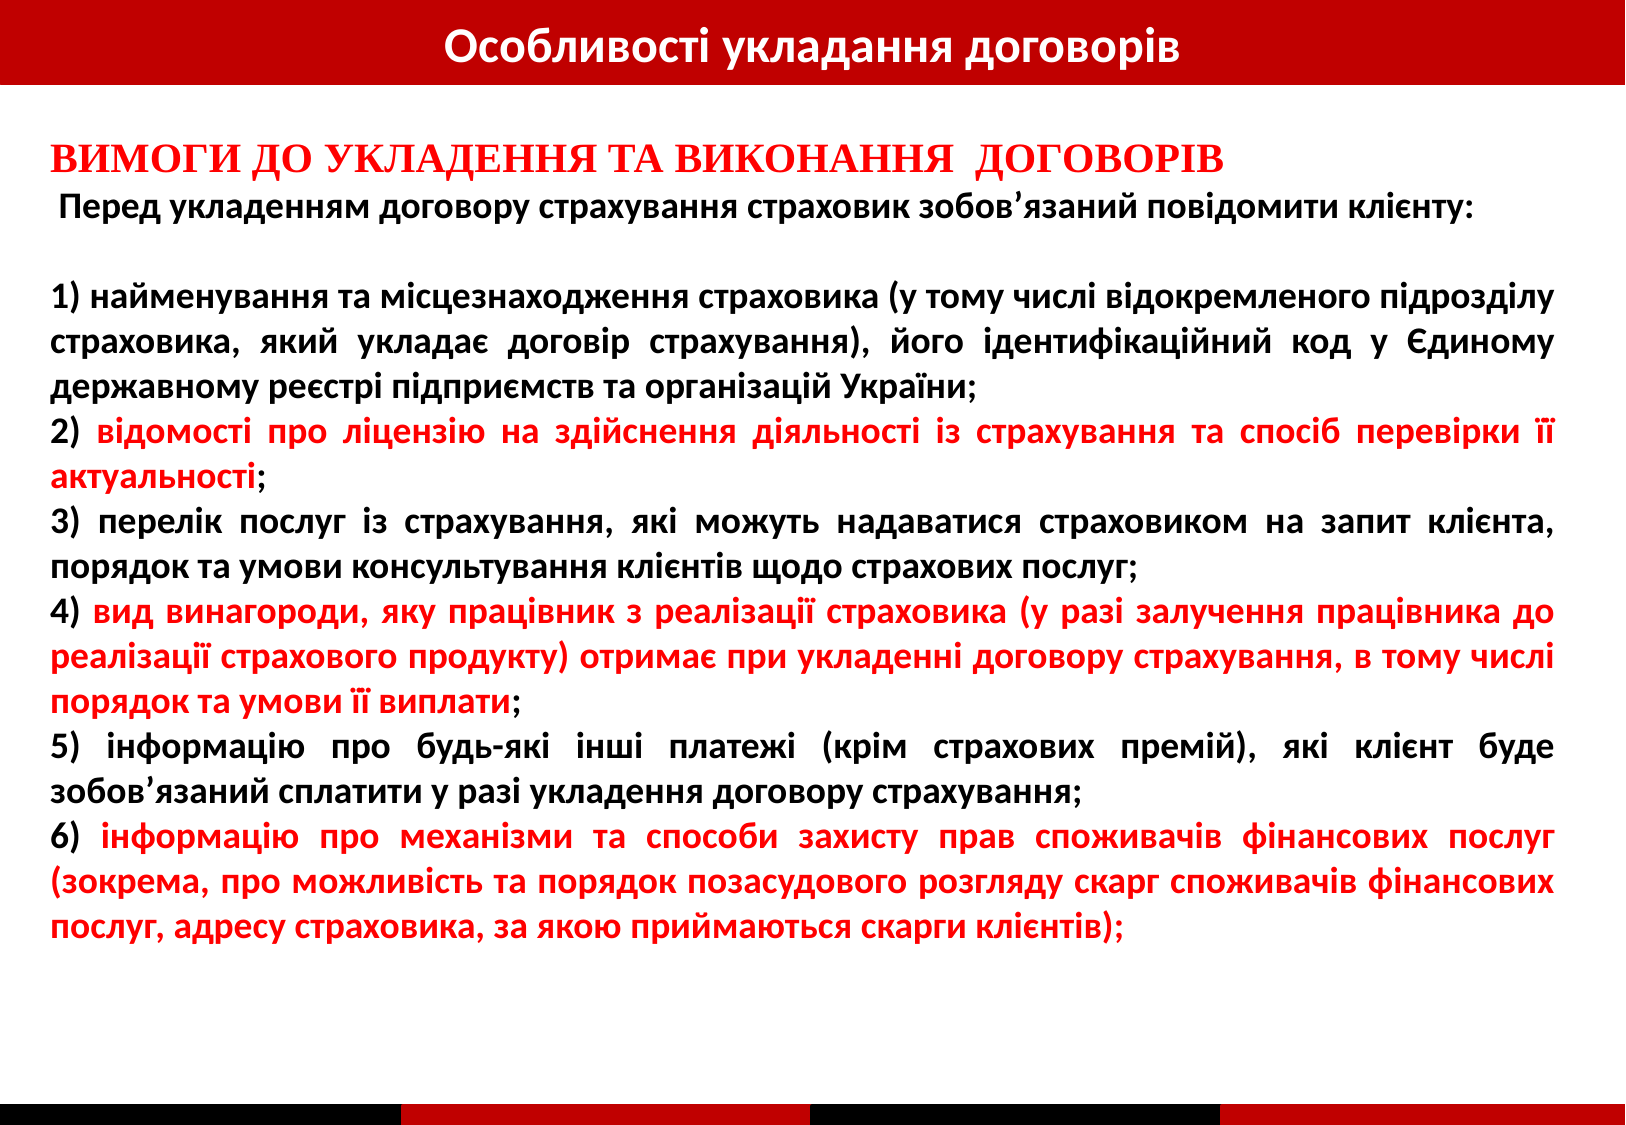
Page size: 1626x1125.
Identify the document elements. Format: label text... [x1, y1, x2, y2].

text_box ВИМОГИ ДО УКЛАДЕННЯ ТА ВИКОНАННЯ ДОГОВОРІВ Перед укладенням договору страхування страховик зобов’язаний повідомити клієнту: 1) найменування та місцезнаходження страховика (у тому числі відокремленого підрозділу страховика, який укладає договір страхування), його ідентифікаційний код у Єдиному державному реєстрі підприємств та організацій України; 2) відомості про ліцензію на здійснення діяльності із страхування та спосіб перевірки її актуальності; 3) перелік послуг із страхування, які можуть надаватися страховиком на запит клієнта, порядок та умови консультування клієнтів щодо страхових послуг; 4) вид винагороди, яку працівник з реалізації страховика (у разі залучення працівника до реалізації страхового продукту) отримає при укладенні договору страхування, в тому числі порядок та умови її виплати; 5) інформацію про будь-які інші платежі (крім страхових премій), які клієнт буде зобов’язаний сплатити у разі укладення договору страхування; 6) інформацію про механізми та способи захисту прав споживачів фінансових послуг (зокрема, про можливість та порядок позасудового розгляду скарг споживачів фінансових послуг, адресу страховика, за якою приймаються скарги клієнтів); [35, 123, 1571, 954]
text_box Особливості укладання договорів [0, 0, 1625, 85]
text_box [401, 1104, 810, 1125]
text_box [0, 1104, 401, 1125]
text_box [810, 1104, 1220, 1125]
text_box [1220, 1104, 1625, 1125]
